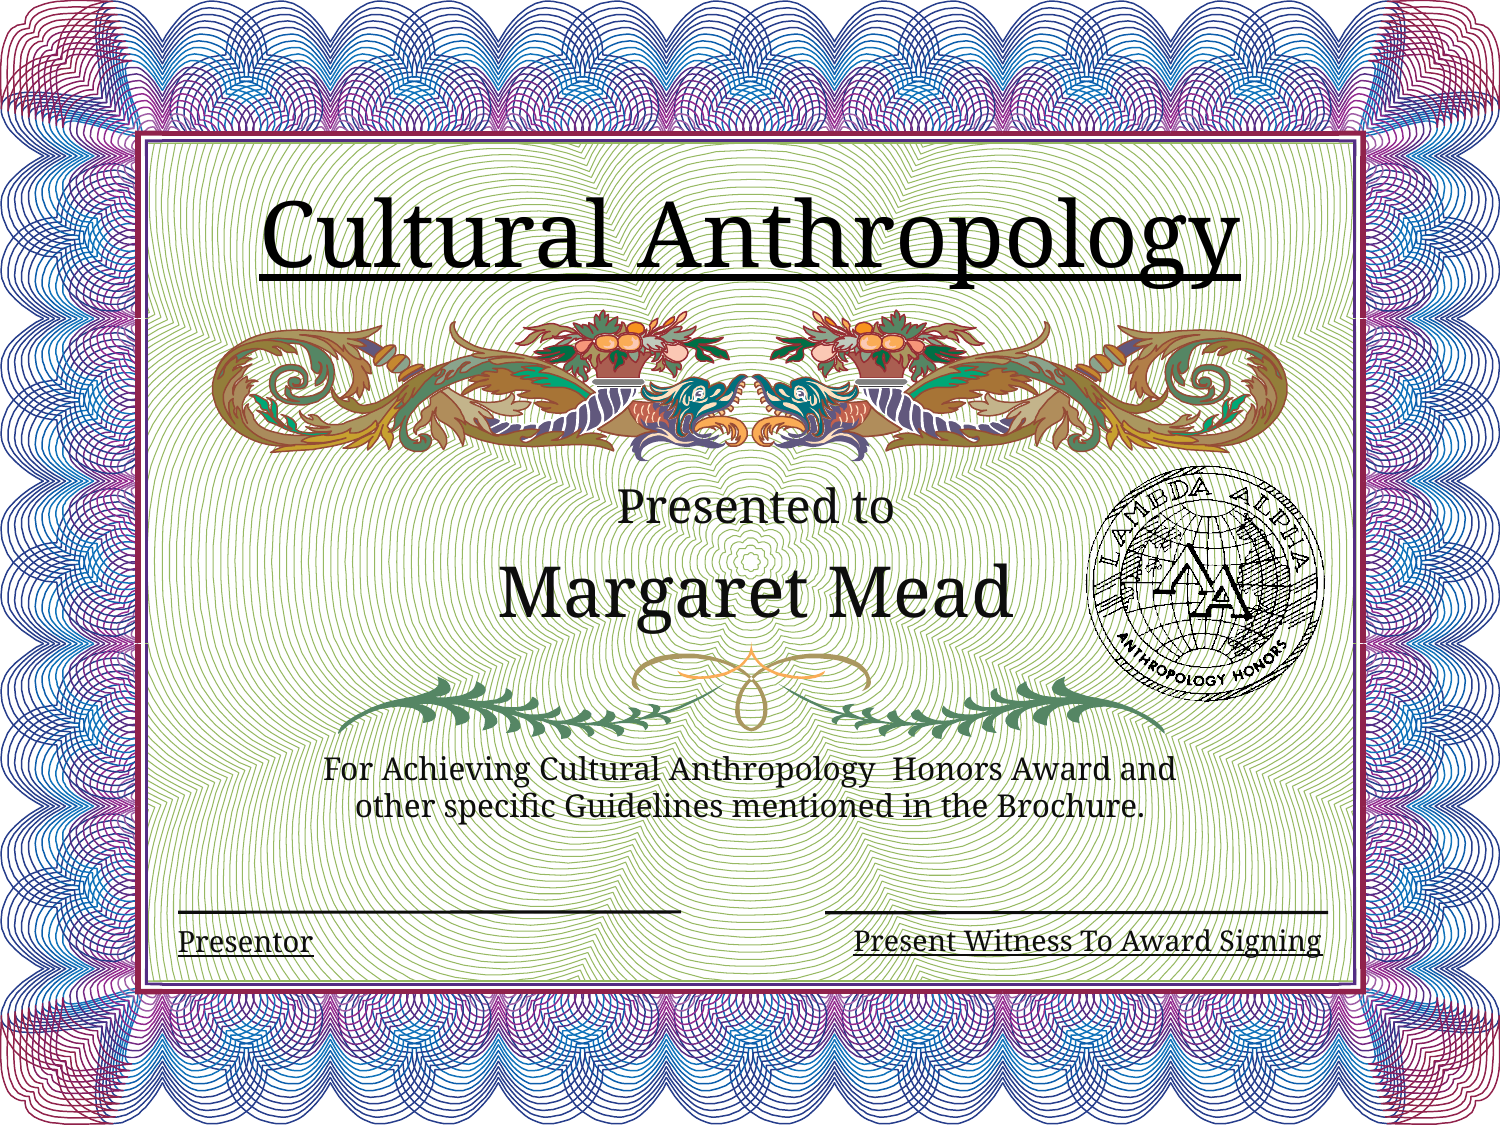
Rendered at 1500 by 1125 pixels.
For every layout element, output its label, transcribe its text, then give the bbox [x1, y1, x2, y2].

picture [1063, 441, 1348, 715]
subtitle For Achieving Cultural Anthropology Honors Award and other specific Guidelines mentioned in the Brochure. [268, 741, 1232, 854]
text_box Cultural Anthropology [162, 149, 1338, 313]
text_box Presented to Margaret Mead [274, 469, 1058, 641]
text_box Present Witness To Award Signing [834, 874, 1338, 969]
text_box Presentor [162, 874, 638, 969]
